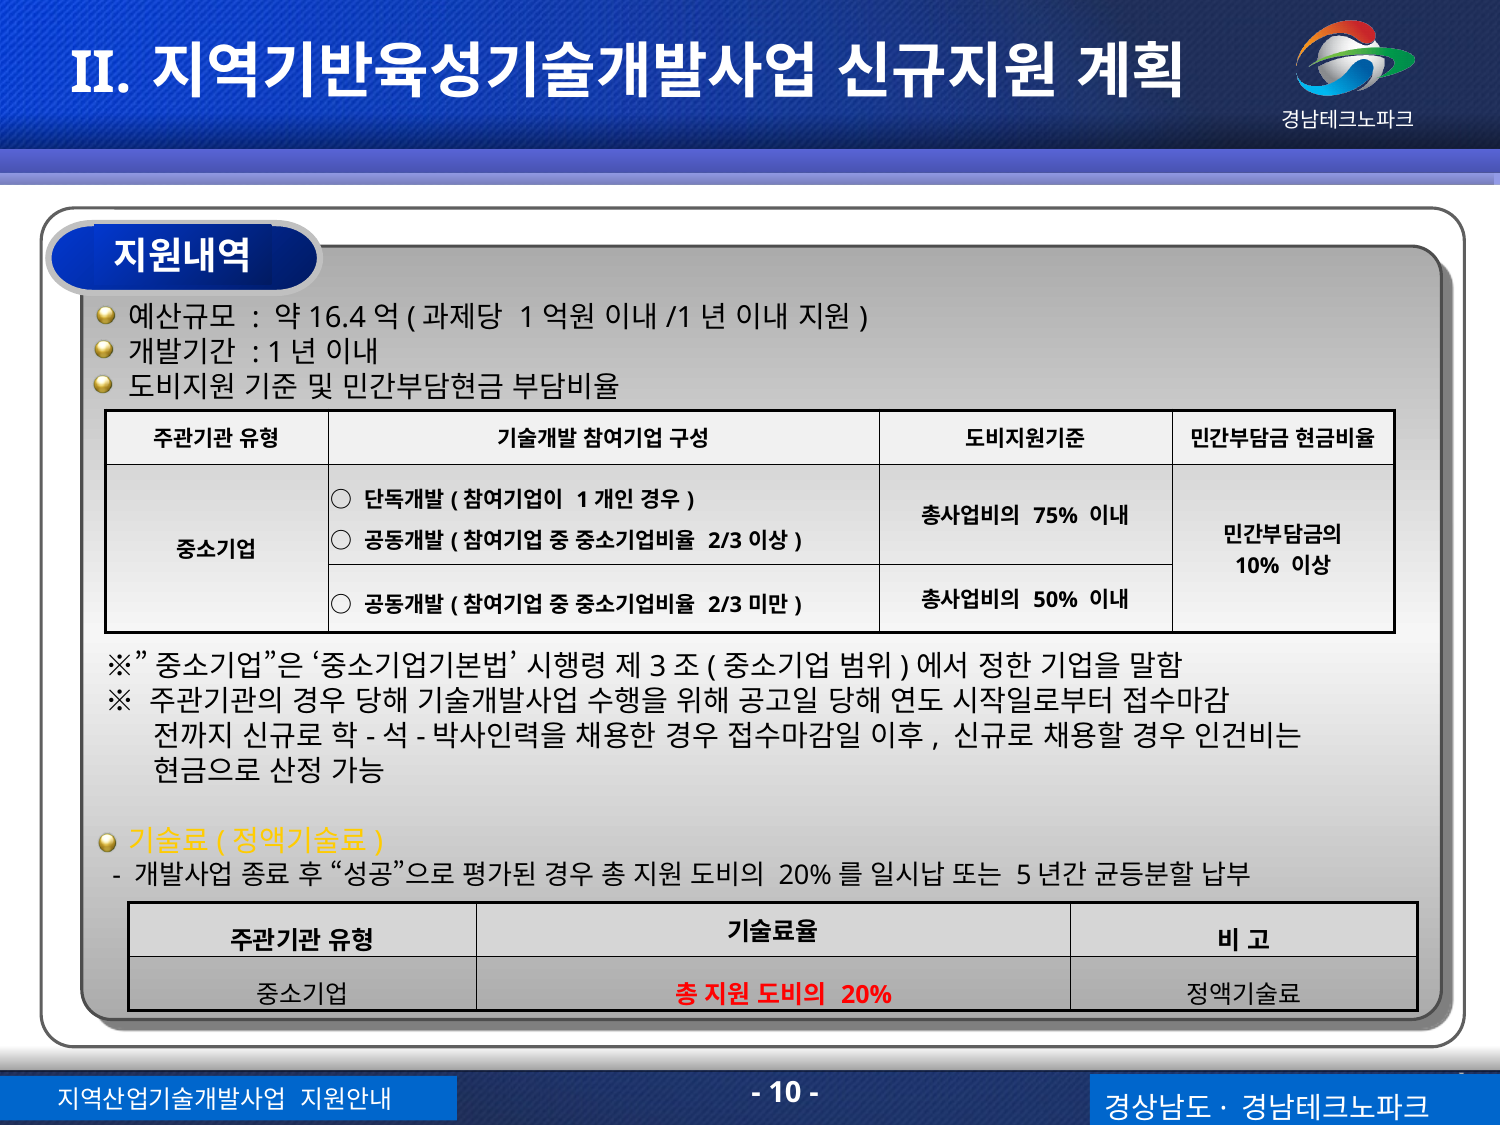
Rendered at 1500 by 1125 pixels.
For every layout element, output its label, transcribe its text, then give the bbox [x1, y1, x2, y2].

text_box 예산규모 : 약16.4억(과제당 1억원 이내/1년 이내 지원) 개발기간 : 1년 이내 도비지원 기준 및 민간부담현금 부담비율 ※”중소기업”은 ‘중소기업기본법’ 시행령 제3조(중소기업 범위)에서 정한 기업을 말함 ※ 주관기관의 경우 당해 기술개발사업 수행을 위해 공고일 당해 연도 시작일로부터 접수마감 전까지 신규로 학-석-박사인력을 채용한 경우 접수마감일 이후, 신규로 채용할 경우 인건비는 현금으로 산정 가능 기술료(정액기술료) - 개발사업 종료 후 “성공”으로 평가된 경우 총 지원 도비의 20%를 일시납 또는 5년간 균등분할 납부 [81, 246, 1442, 1020]
table_header 비 고 [1071, 904, 1416, 956]
text_box [41, 207, 1465, 1047]
table_cell ○ 공동개발(참여기업 중 중소기업비율 2/3미만) [329, 565, 879, 631]
picture [93, 302, 118, 327]
table_cell 중소기업 [107, 465, 328, 631]
table_header 기술개발 참여기업 구성 [329, 412, 879, 464]
picture [90, 372, 115, 397]
picture [95, 830, 120, 855]
text_box [0, 130, 1466, 173]
picture [91, 337, 116, 362]
table_header 도비지원기준 [880, 412, 1172, 464]
table_header 기술료율 [477, 904, 1070, 956]
text_box [0, 0, 1500, 75]
table_header 주관기관 유형 [107, 412, 328, 464]
table_cell 총사업비의 75% 이내 [880, 465, 1172, 564]
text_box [48, 222, 321, 294]
table_cell ○ 단독개발(참여기업이 1개인 경우) ○ 공동개발(참여기업 중 중소기업비율 2/3이상) [329, 465, 879, 564]
table_header 민간부담금 현금비율 [1173, 412, 1393, 464]
table_cell 정액기술료 [1071, 957, 1416, 1009]
table_cell 총 지원 도비의 20% [477, 957, 1070, 1009]
picture [0, 75, 1500, 148]
table_header 주관기관 유형 [130, 904, 476, 956]
table_cell 총사업비의 50% 이내 [880, 565, 1172, 631]
picture [0, 1071, 1500, 1125]
table_cell 민간부담금의 10% 이상 [1173, 465, 1393, 631]
text_box II. 지역기반육성기술개발사업 신규지원 계획 [55, 75, 1348, 113]
table_cell 중소기업 [130, 957, 476, 1009]
